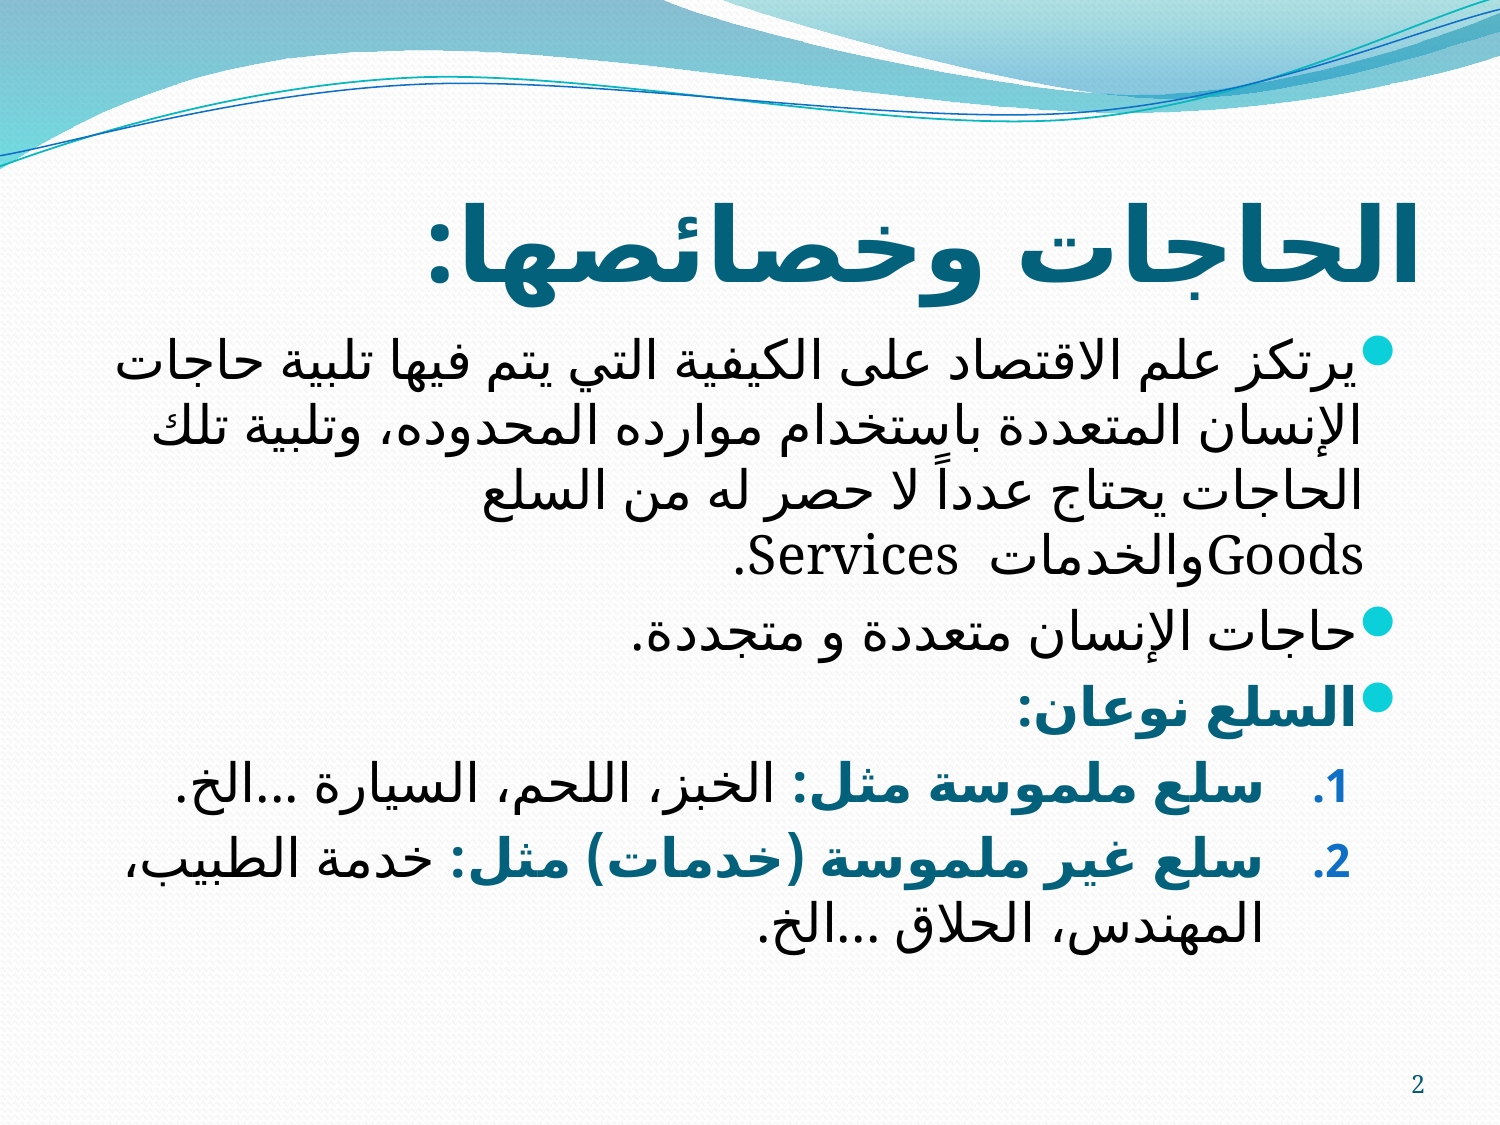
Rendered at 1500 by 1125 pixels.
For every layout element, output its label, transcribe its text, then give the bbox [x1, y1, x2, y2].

list يرتكز علم الاقتصاد على الكيفية التي يتم فيها تلبية حاجات الإنسان المتعددة باستخدام موارده المحدوده، وتلبية تلك الحاجات يحتاج عدداً لا حصر له من السلع Goodsوالخدمات Services. حاجات الإنسان متعددة و متجددة. السلع نوعان: سلع ملموسة مثل: الخبز، اللحم، السيارة ...الخ. سلع غير ملموسة (خدمات) مثل: خدمة الطبيب، المهندس، الحلاق ...الخ. [75, 317, 1425, 1038]
title الحاجات وخصائصها: [75, 115, 1425, 303]
slide_number 2 [1299, 1042, 1425, 1103]
